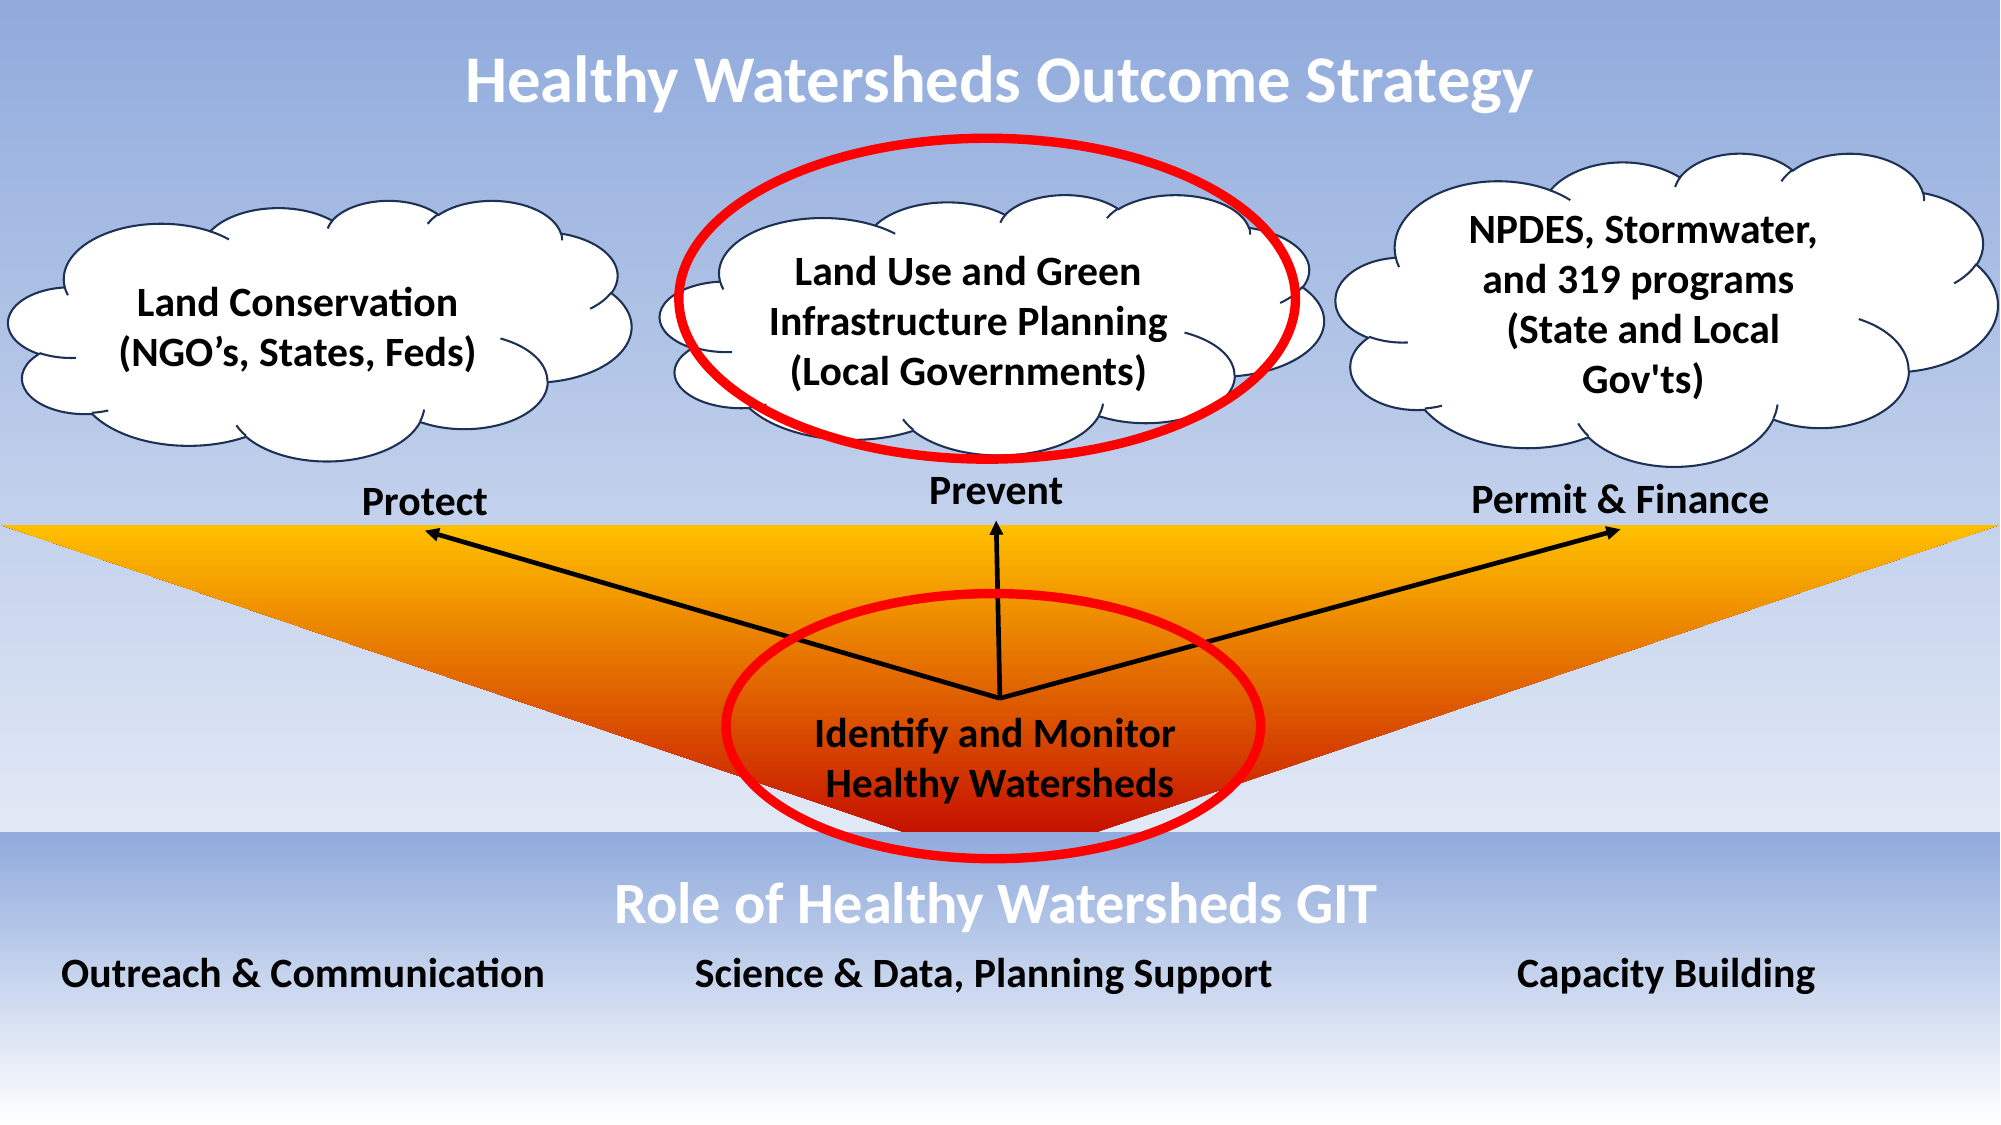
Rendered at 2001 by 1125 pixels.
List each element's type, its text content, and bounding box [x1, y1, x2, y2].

text_box Protect [347, 466, 503, 531]
text_box [724, 699, 1262, 860]
text_box Land Conservation (NGO’s, States, Feds) [6, 199, 633, 463]
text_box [996, 521, 1000, 531]
text_box [0, 523, 424, 670]
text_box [999, 529, 1621, 699]
text_box NPDES, Stormwater, and 319 programs (State and Local Gov'ts) [1334, 152, 2000, 464]
text_box [1234, 699, 1491, 787]
text_box [509, 699, 746, 780]
text_box [677, 137, 1297, 461]
text_box Land Use and Green Infrastructure Planning (Local Governments) [658, 291, 837, 441]
text_box Permit & Finance [1456, 464, 1785, 530]
text_box Capacity Building [1402, 938, 1931, 1004]
text_box Prevent [914, 456, 1078, 521]
text_box [1000, 523, 1456, 529]
text_box Science & Data, Planning Support [679, 943, 1289, 1004]
text_box Healthy Watersheds Outcome Strategy [450, 28, 1550, 123]
text_box [503, 523, 994, 531]
text_box [1621, 523, 2000, 655]
text_box Role of Healthy Watersheds GIT [599, 858, 1393, 943]
text_box Land Use and Green Infrastructure Planning (Local Governments) [1262, 231, 1326, 374]
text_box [424, 531, 1000, 699]
text_box Outreach & Communication [46, 938, 561, 1004]
text_box [0, 832, 2000, 1125]
